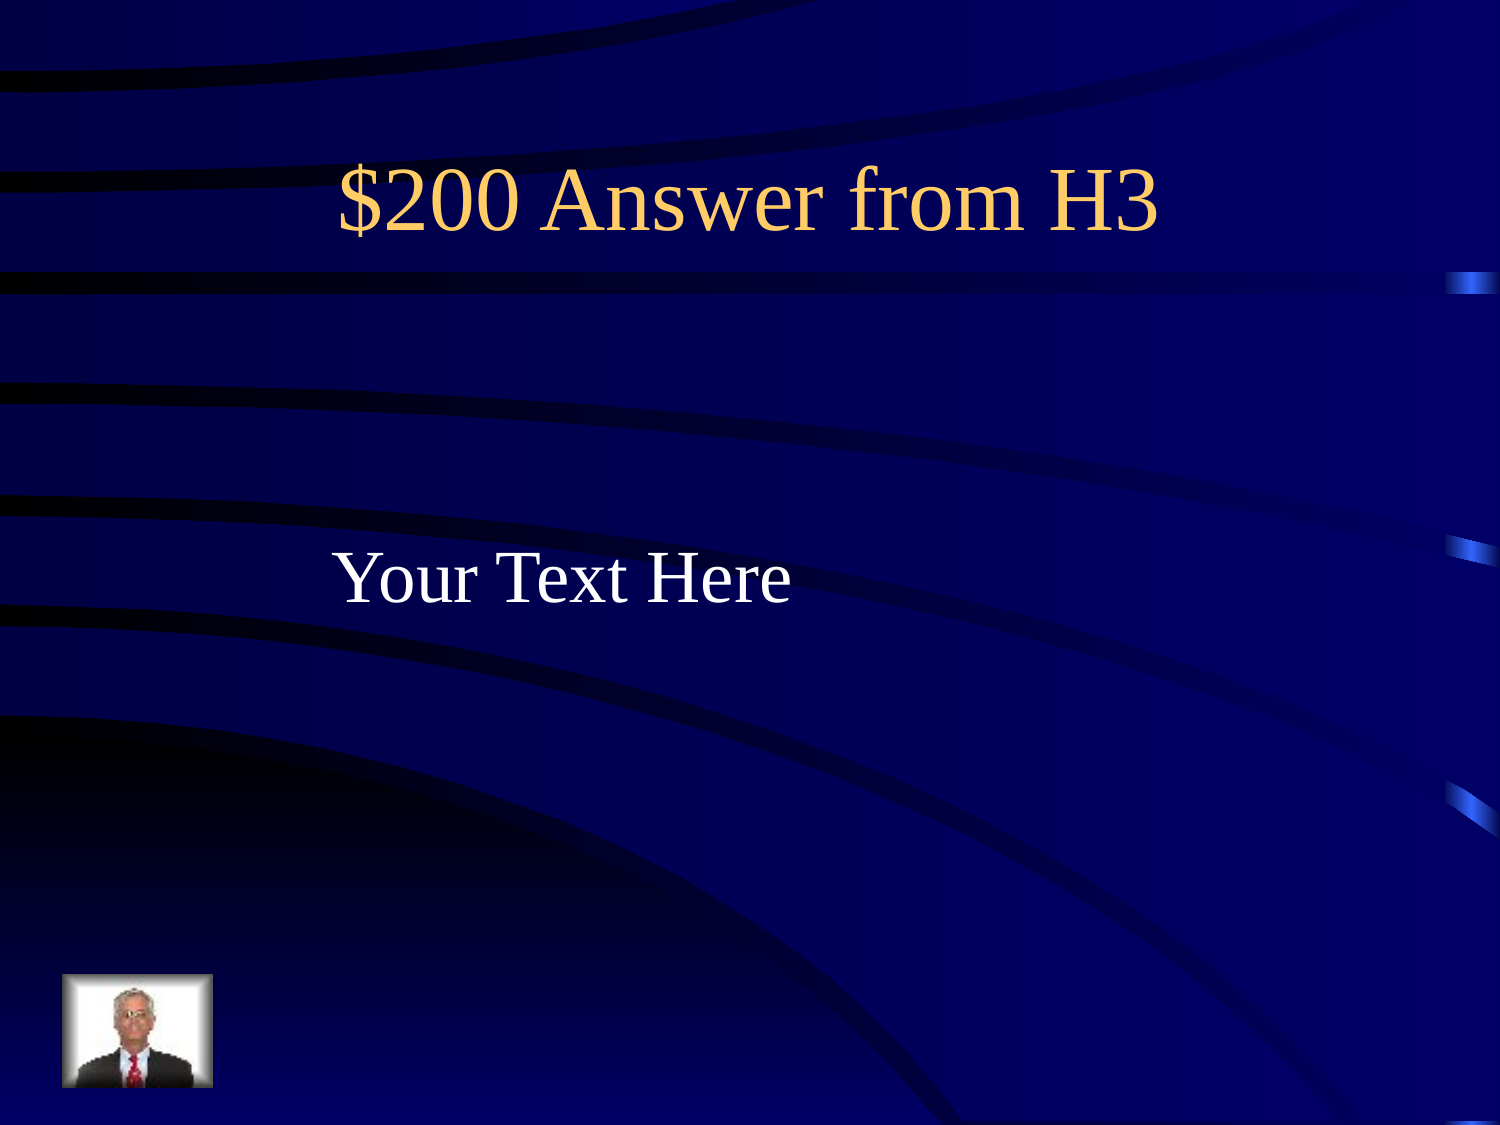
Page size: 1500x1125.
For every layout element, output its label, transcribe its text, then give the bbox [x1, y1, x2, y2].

picture [62, 974, 213, 1088]
title $200 Answer from H3 [112, 99, 1388, 288]
text_box Your Text Here [317, 519, 808, 625]
